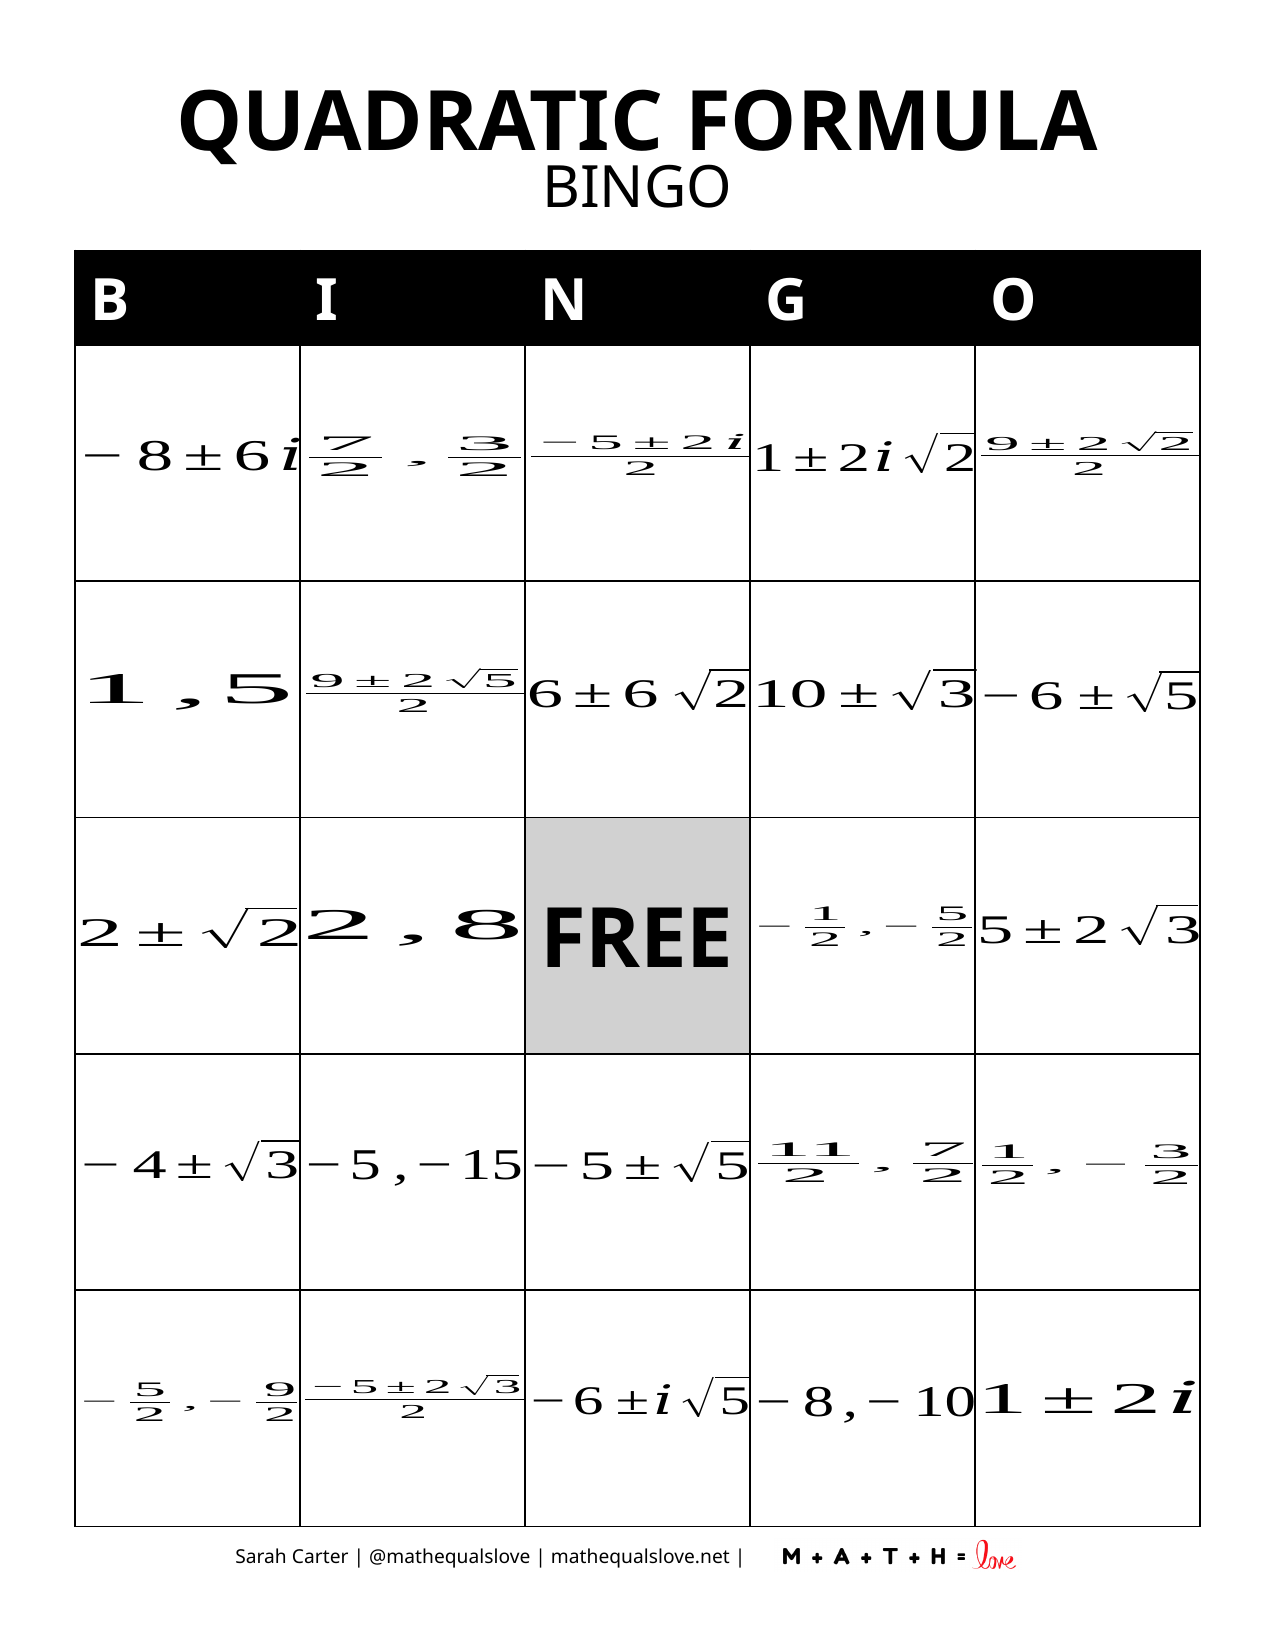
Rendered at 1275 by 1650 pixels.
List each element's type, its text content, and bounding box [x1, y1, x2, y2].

table_cell [526, 1055, 749, 1289]
table_cell [976, 1291, 1199, 1526]
table_cell [751, 346, 974, 580]
table_cell FREE [526, 818, 749, 1053]
table_cell [976, 582, 1199, 817]
table_cell [976, 1055, 1199, 1289]
table_cell [76, 1055, 299, 1289]
table_cell [76, 1291, 299, 1526]
table_cell [76, 582, 299, 817]
table_cell [526, 1291, 749, 1526]
text_box QUADRATIC FORMULA [74, 59, 1200, 175]
table_cell [301, 582, 524, 817]
table_cell [301, 818, 524, 1053]
table_cell [526, 346, 749, 580]
table_cell [76, 818, 299, 1053]
table_header N [526, 251, 749, 344]
table_cell [76, 346, 299, 580]
table_cell [301, 346, 524, 580]
table_cell [751, 818, 974, 1053]
table_cell [526, 582, 749, 817]
table_header G [751, 251, 974, 344]
table_cell [751, 1055, 974, 1289]
table_cell [301, 1291, 524, 1526]
table_cell [751, 1291, 974, 1526]
table_cell [751, 582, 974, 817]
table_cell [301, 1055, 524, 1289]
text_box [220, 1535, 1055, 1576]
table_header I [301, 251, 524, 344]
table_header B [76, 251, 299, 344]
table_header O [976, 251, 1199, 344]
table_cell [976, 818, 1199, 1053]
text_box BINGO [74, 175, 1200, 226]
table_cell [976, 346, 1199, 580]
